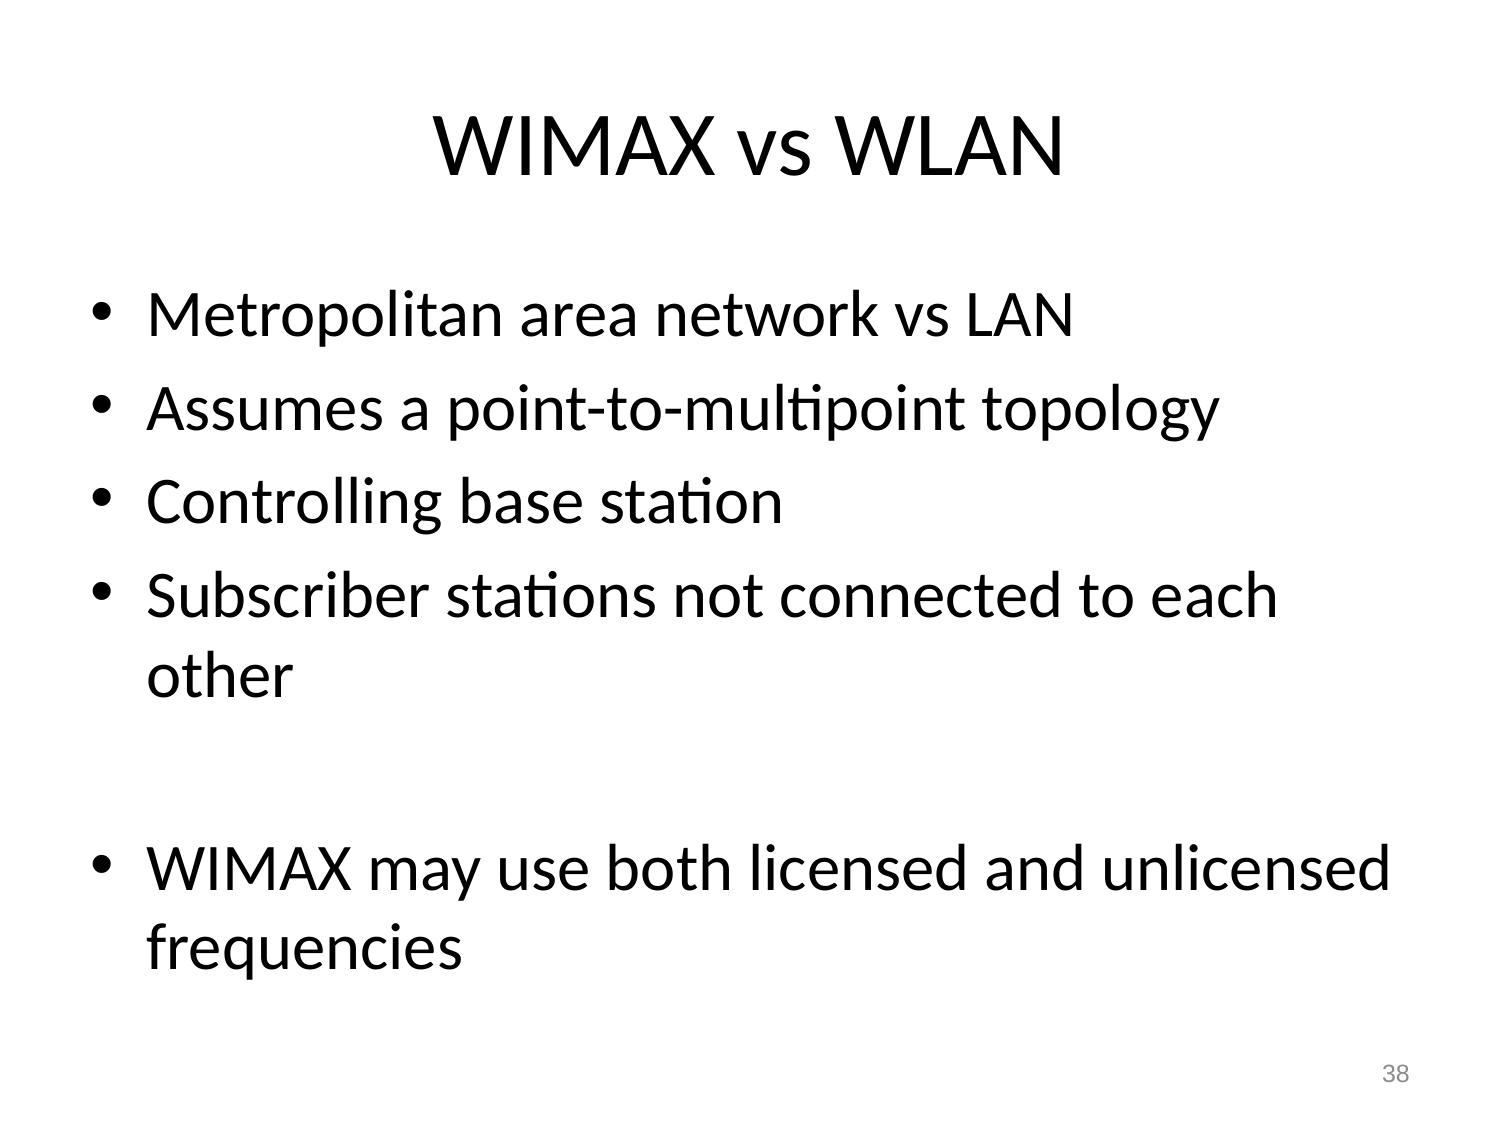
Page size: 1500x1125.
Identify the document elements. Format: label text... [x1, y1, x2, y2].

slide_number 38 [1074, 1042, 1425, 1103]
list Metropolitan area network vs LAN Assumes a point-to-multipoint topology Controlling base station Subscriber stations not connected to each other WIMAX may use both licensed and unlicensed frequencies [74, 262, 1426, 1006]
title WIMAX vs WLAN [74, 44, 1426, 233]
